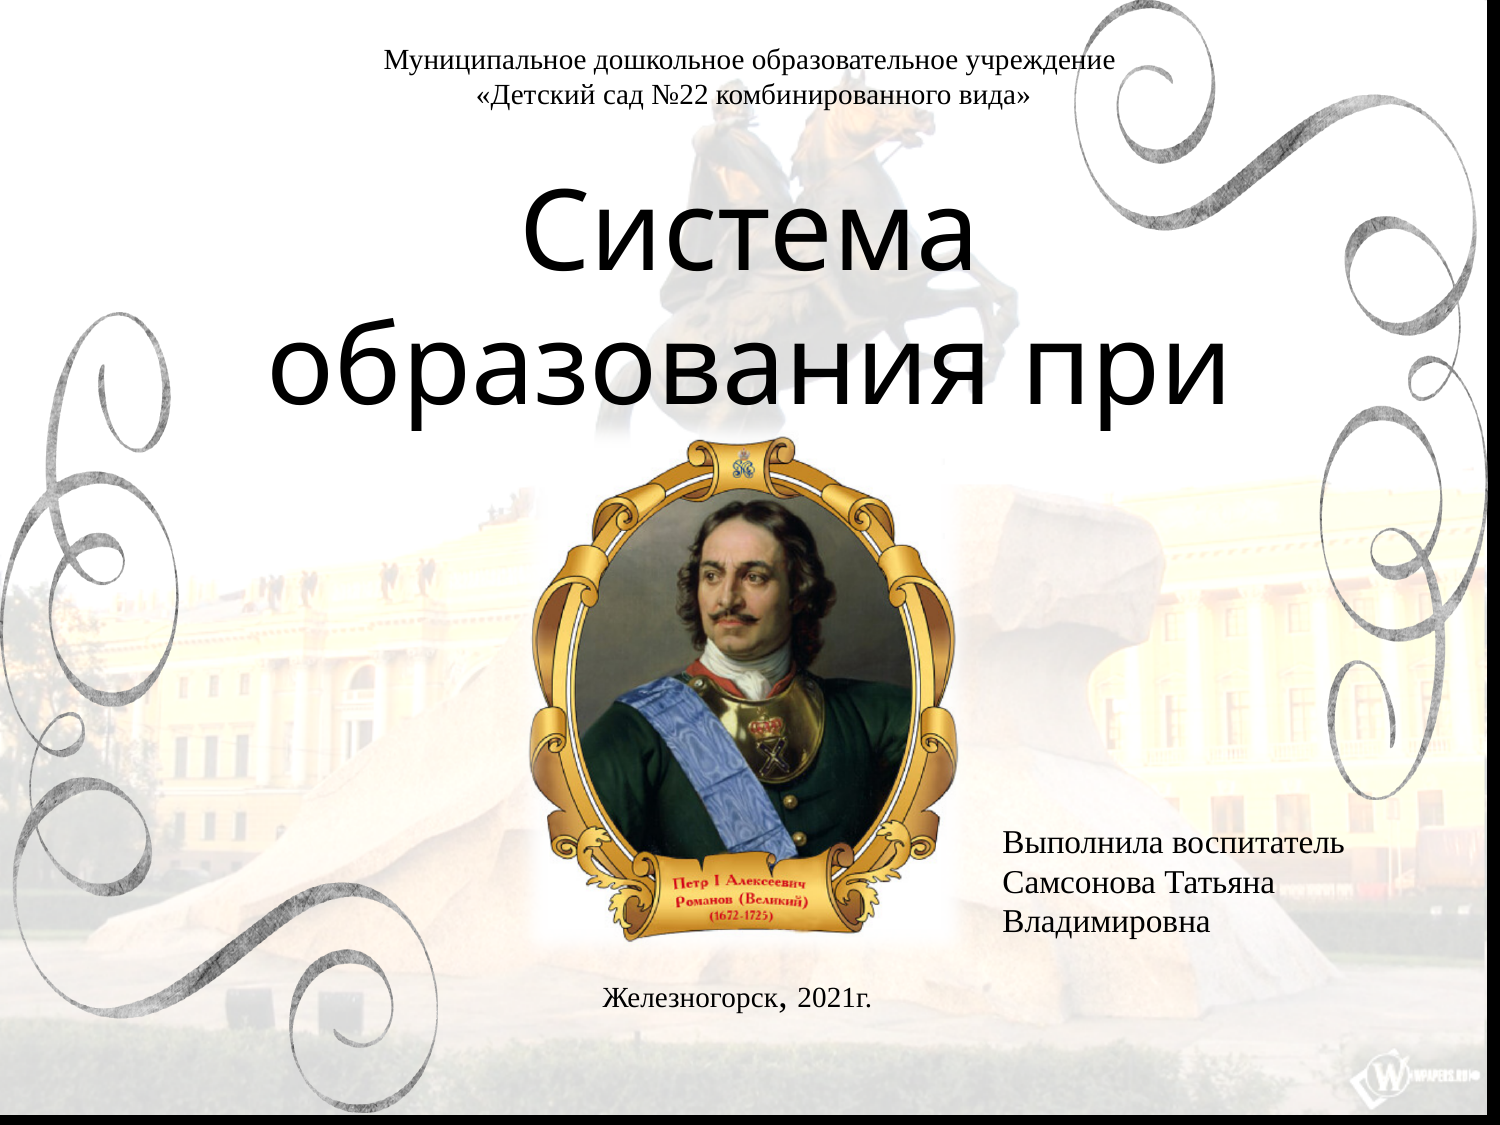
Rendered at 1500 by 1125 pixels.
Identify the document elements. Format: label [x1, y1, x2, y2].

text_box [0, 0, 1488, 1116]
picture [512, 412, 976, 965]
